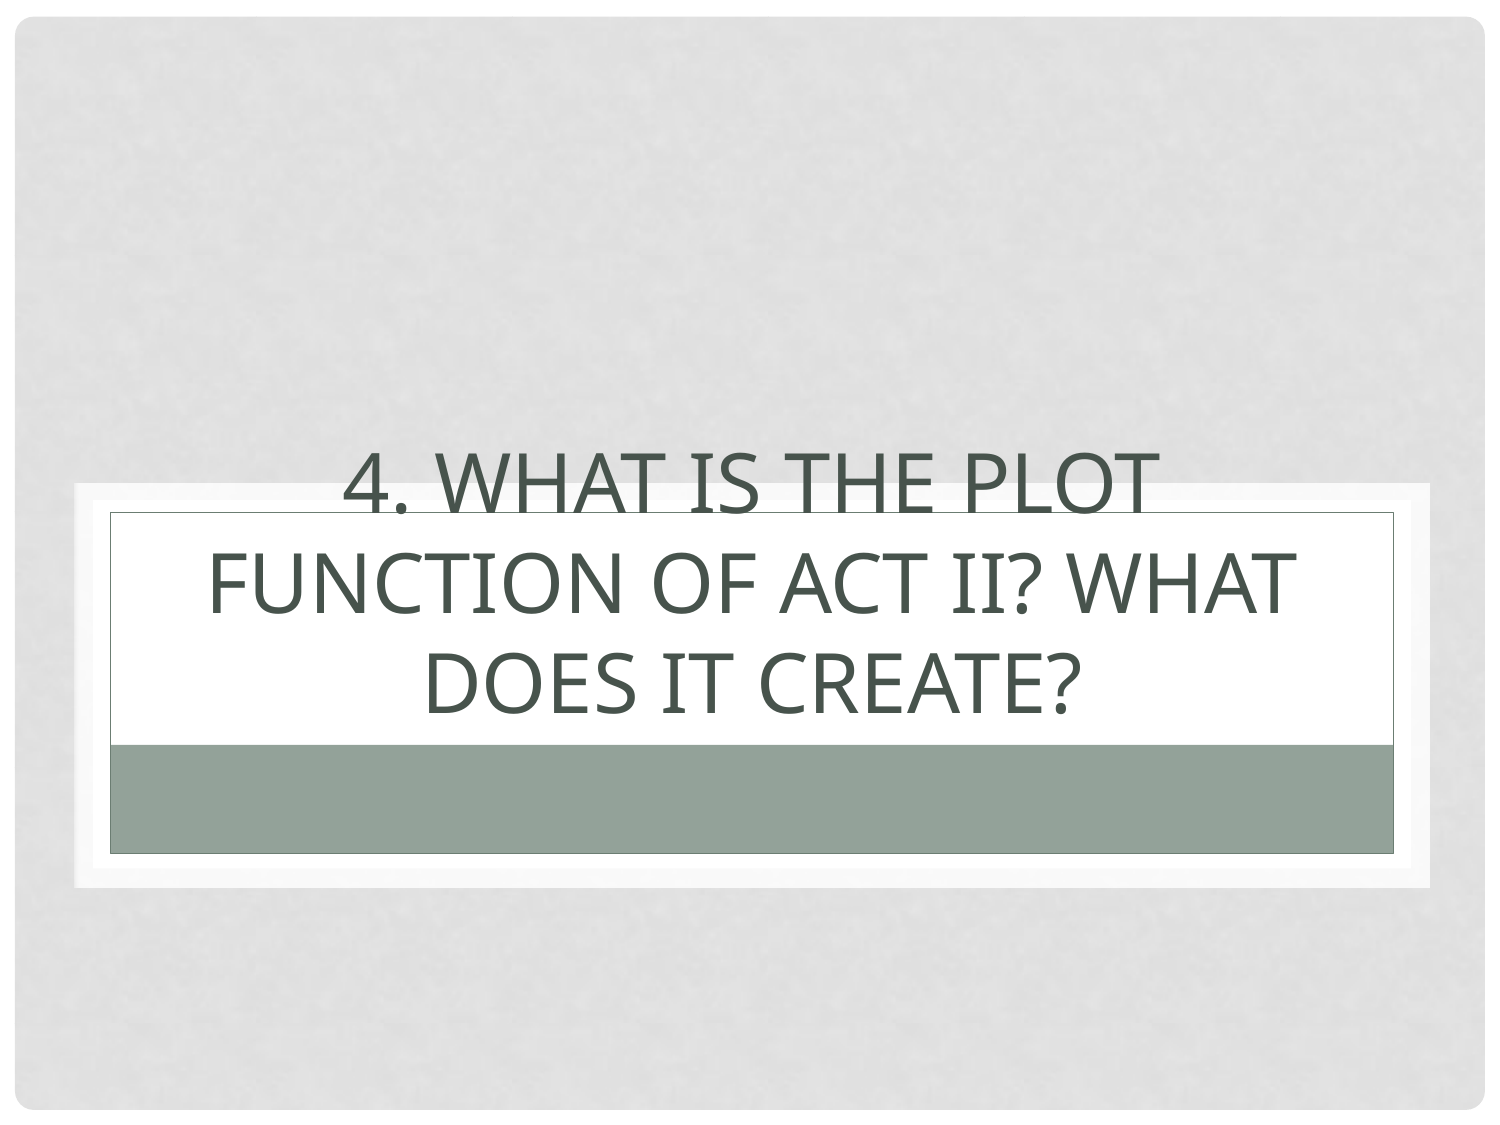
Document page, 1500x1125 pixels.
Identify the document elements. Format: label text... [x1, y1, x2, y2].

title 4. What is the plot function of Act II? What does it create? [120, 525, 1384, 738]
